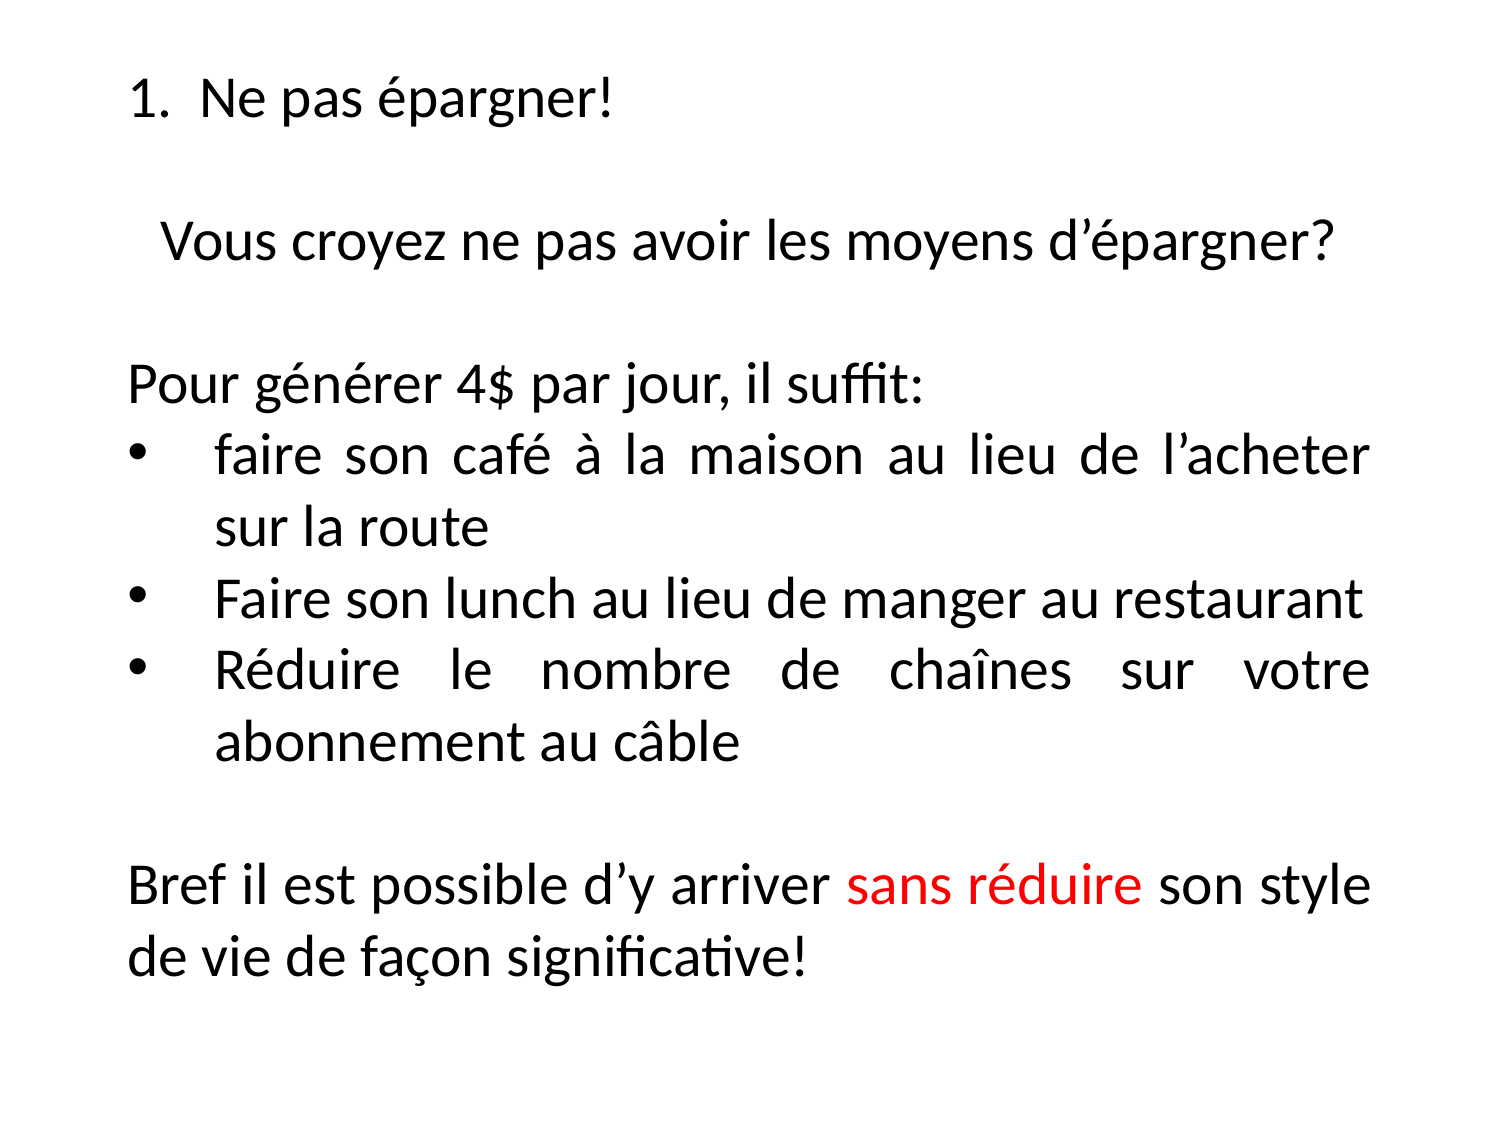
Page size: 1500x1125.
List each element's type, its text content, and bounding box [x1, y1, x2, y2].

text_box 1. Ne pas épargner! Vous croyez ne pas avoir les moyens d’épargner? Pour générer 4$ par jour, il suffit: faire son café à la maison au lieu de l’acheter sur la route Faire son lunch au lieu de manger au restaurant Réduire le nombre de chaînes sur votre abonnement au câble Bref il est possible d’y arriver sans réduire son style de vie de façon significative! [112, 50, 1388, 1075]
